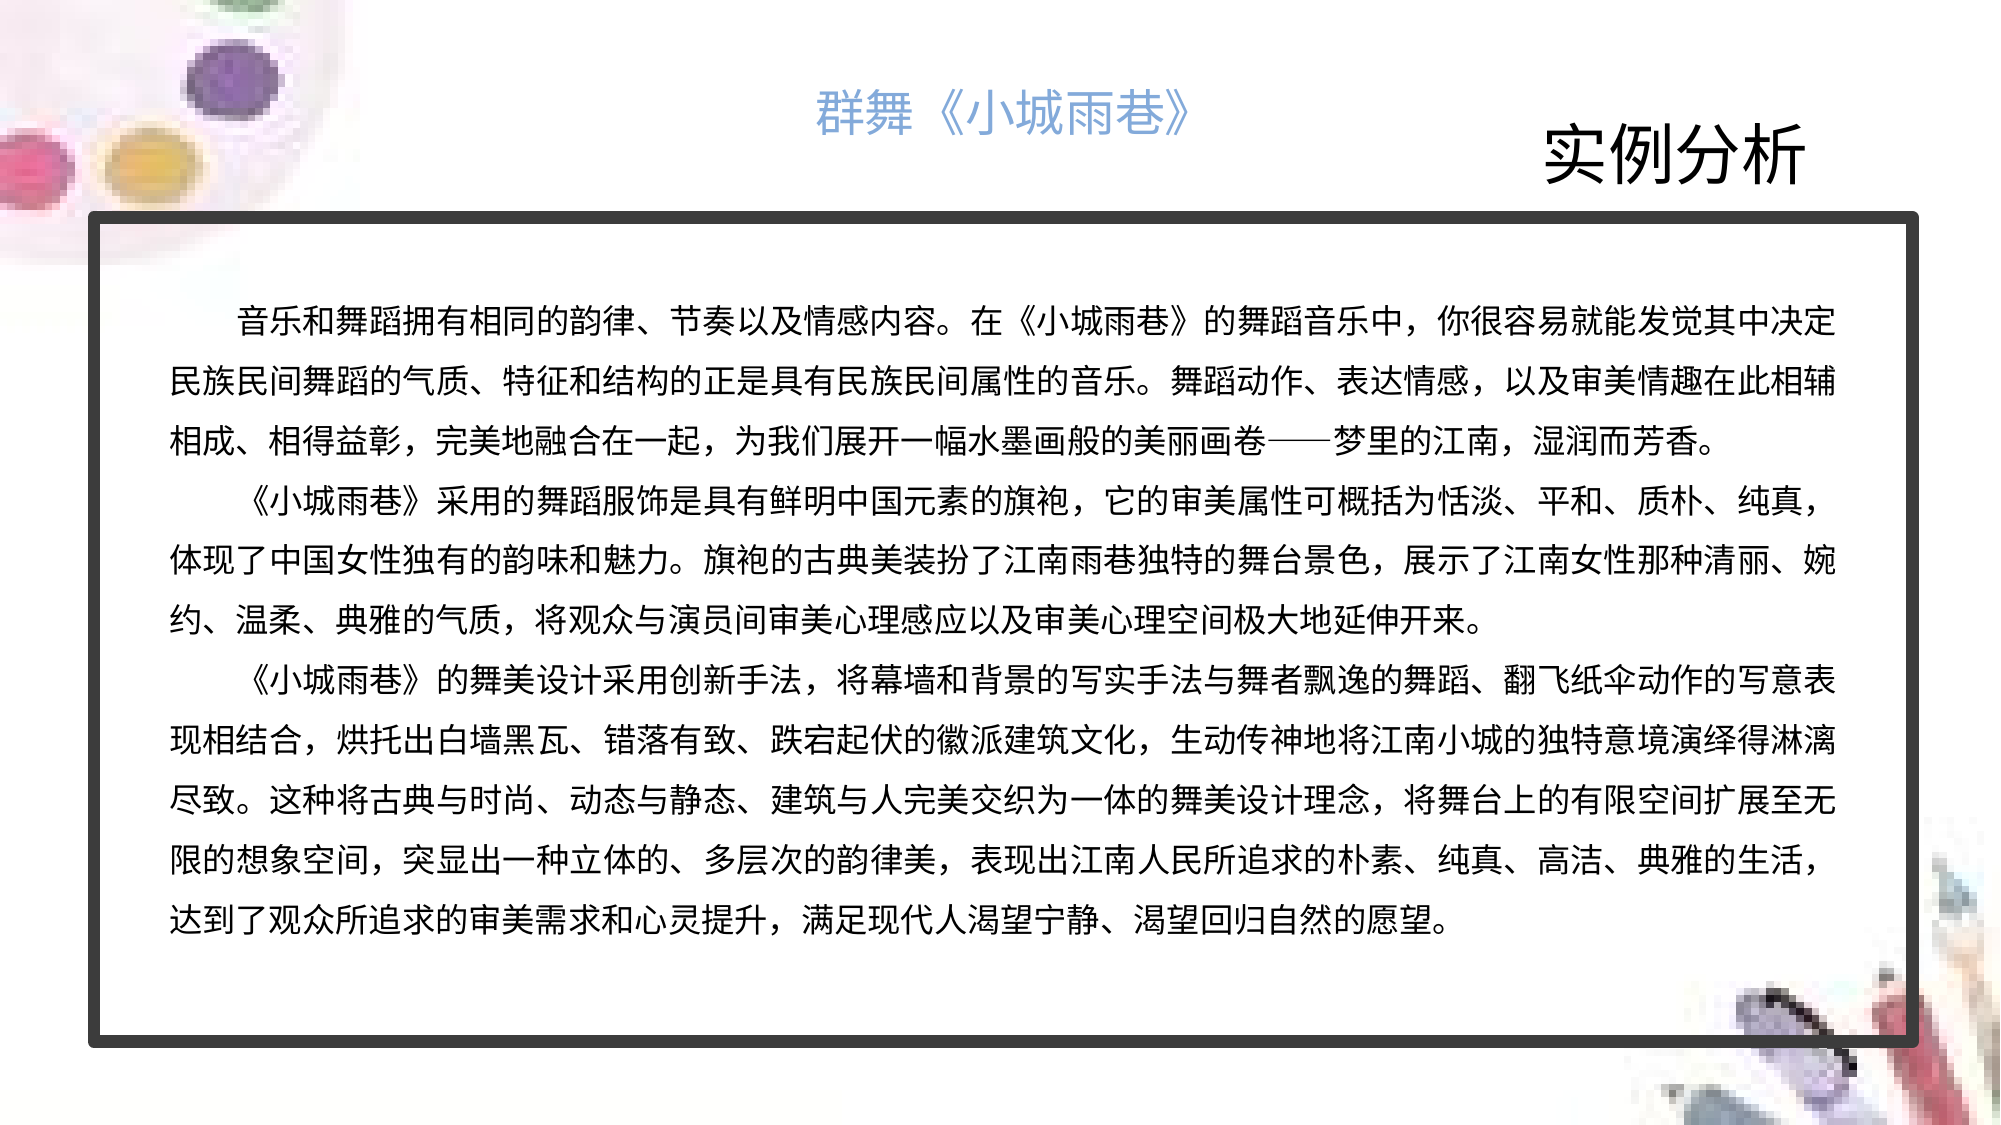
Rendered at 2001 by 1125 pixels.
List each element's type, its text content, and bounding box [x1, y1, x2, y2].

picture [0, 0, 2000, 1125]
text_box 音乐和舞蹈拥有相同的韵律、节奏以及情感内容。在《小城雨巷》的舞蹈音乐中，你很容易就能发觉其中决定民族民间舞蹈的气质、特征和结构的正是具有民族民间属性的音乐。舞蹈动作、表达情感，以及审美情趣在此相辅相成、相得益彰，完美地融合在一起，为我们展开一幅水墨画般的美丽画卷——梦里的江南，湿润而芳香。 《小城雨巷》采用的舞蹈服饰是具有鲜明中国元素的旗袍，它的审美属性可概括为恬淡、平和、质朴、纯真，体现了中国女性独有的韵味和魅力。旗袍的古典美装扮了江南雨巷独特的舞台景色，展示了江南女性那种清丽、婉约、温柔、典雅的气质，将观众与演员间审美心理感应以及审美心理空间极大地延伸开来。 《小城雨巷》的舞美设计采用创新手法，将幕墙和背景的写实手法与舞者飘逸的舞蹈、翻飞纸伞动作的写意表现相结合，烘托出白墙黑瓦、错落有致、跌宕起伏的徽派建筑文化，生动传神地将江南小城的独特意境演绎得淋漓尽致。这种将古典与时尚、动态与静态、建筑与人完美交织为一体的舞美设计理念，将舞台上的有限空间扩展至无限的想象空间，突显出一种立体的、多层次的韵律美，表现出江南人民所追求的朴素、纯真、高洁、典雅的生活，达到了观众所追求的审美需求和心灵提升，满足现代人渴望宁静、渴望回归自然的愿望。 [154, 272, 1852, 947]
text_box 实例分析 [1526, 106, 1871, 201]
text_box [92, 215, 1915, 1044]
text_box 群舞《小城雨巷》 [567, 74, 1463, 149]
